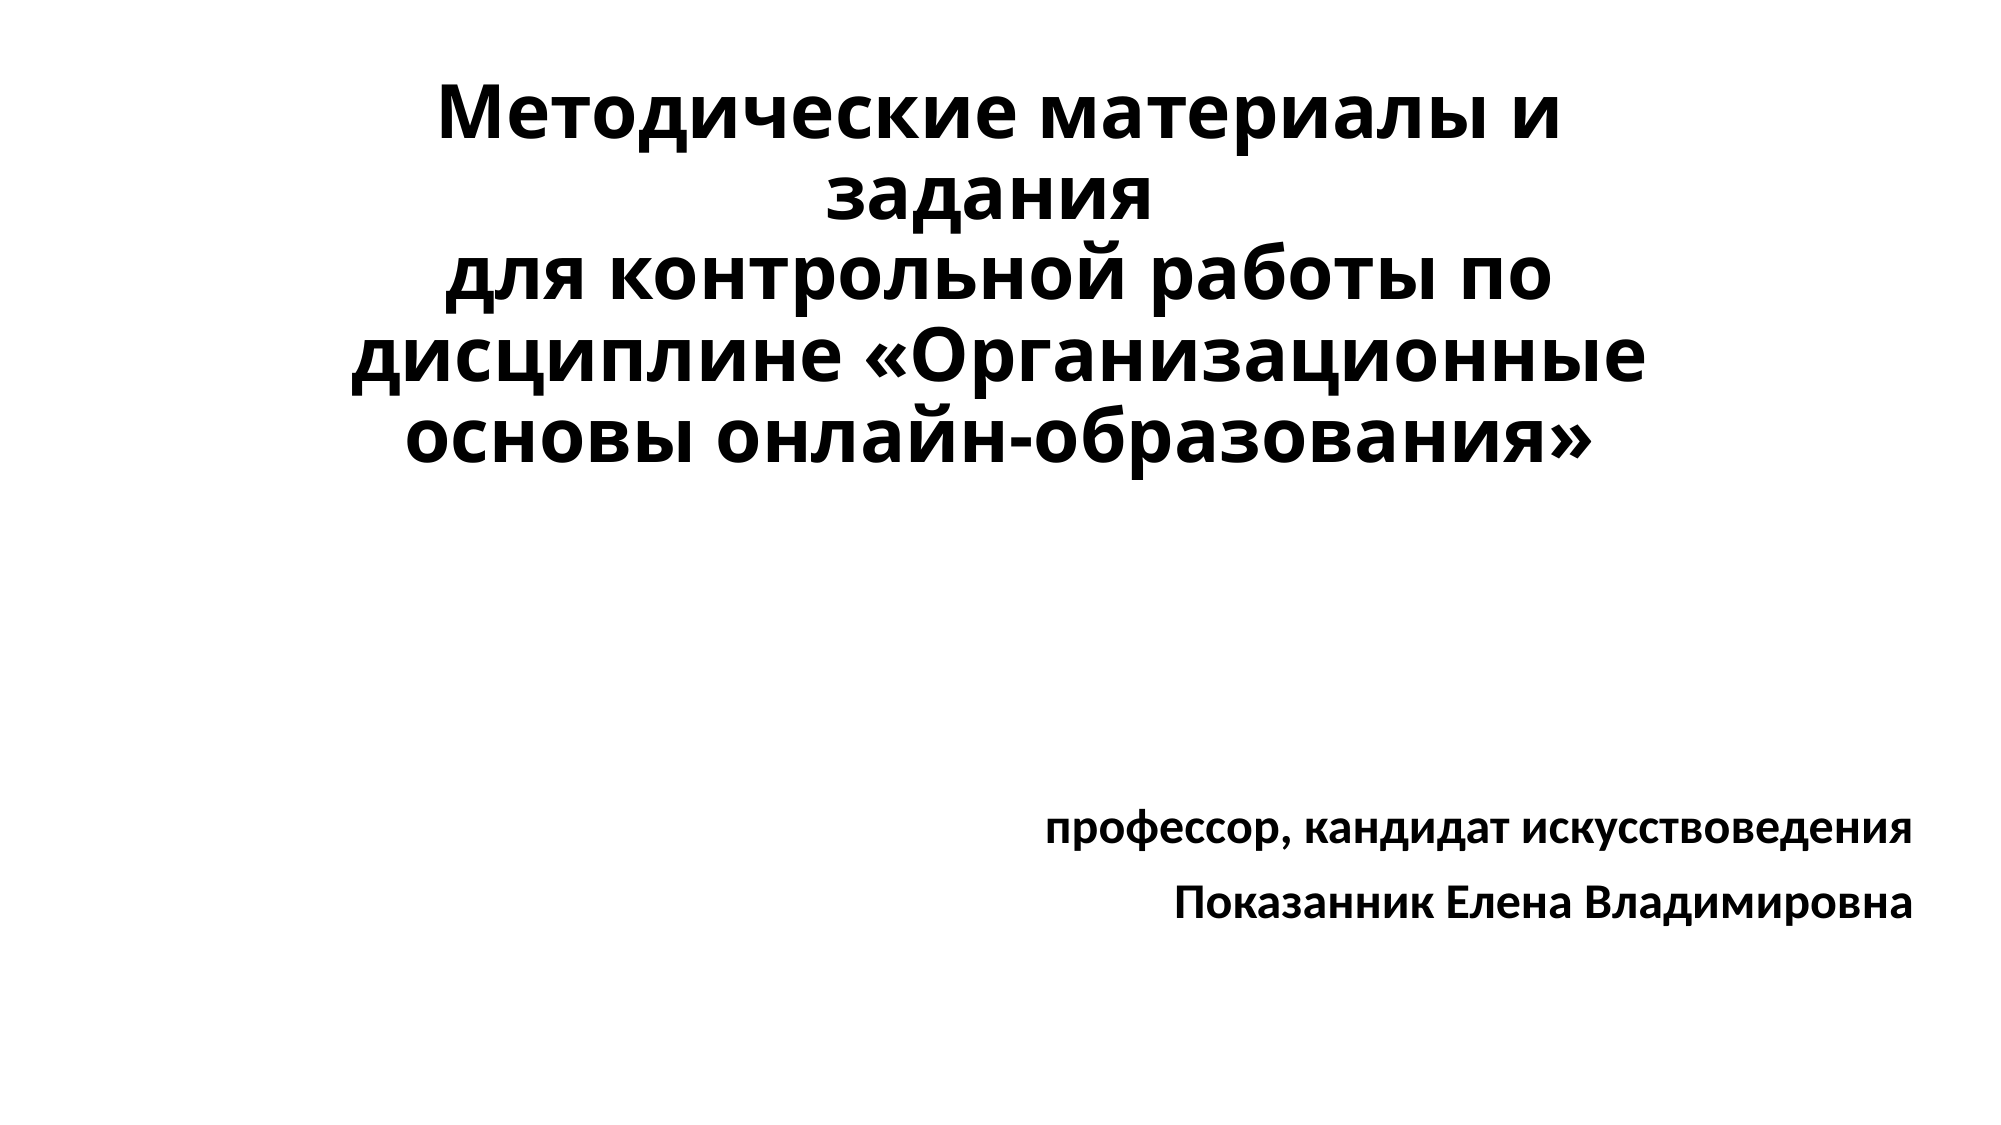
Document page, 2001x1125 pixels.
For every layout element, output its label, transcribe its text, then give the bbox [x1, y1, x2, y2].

title Методические материалы и задания для контрольной работы по дисциплине «Организационные основы онлайн-образования» [249, 184, 1750, 576]
subtitle профессор, кандидат искусствоведения Показанник Елена Владимировна [429, 793, 1930, 1065]
